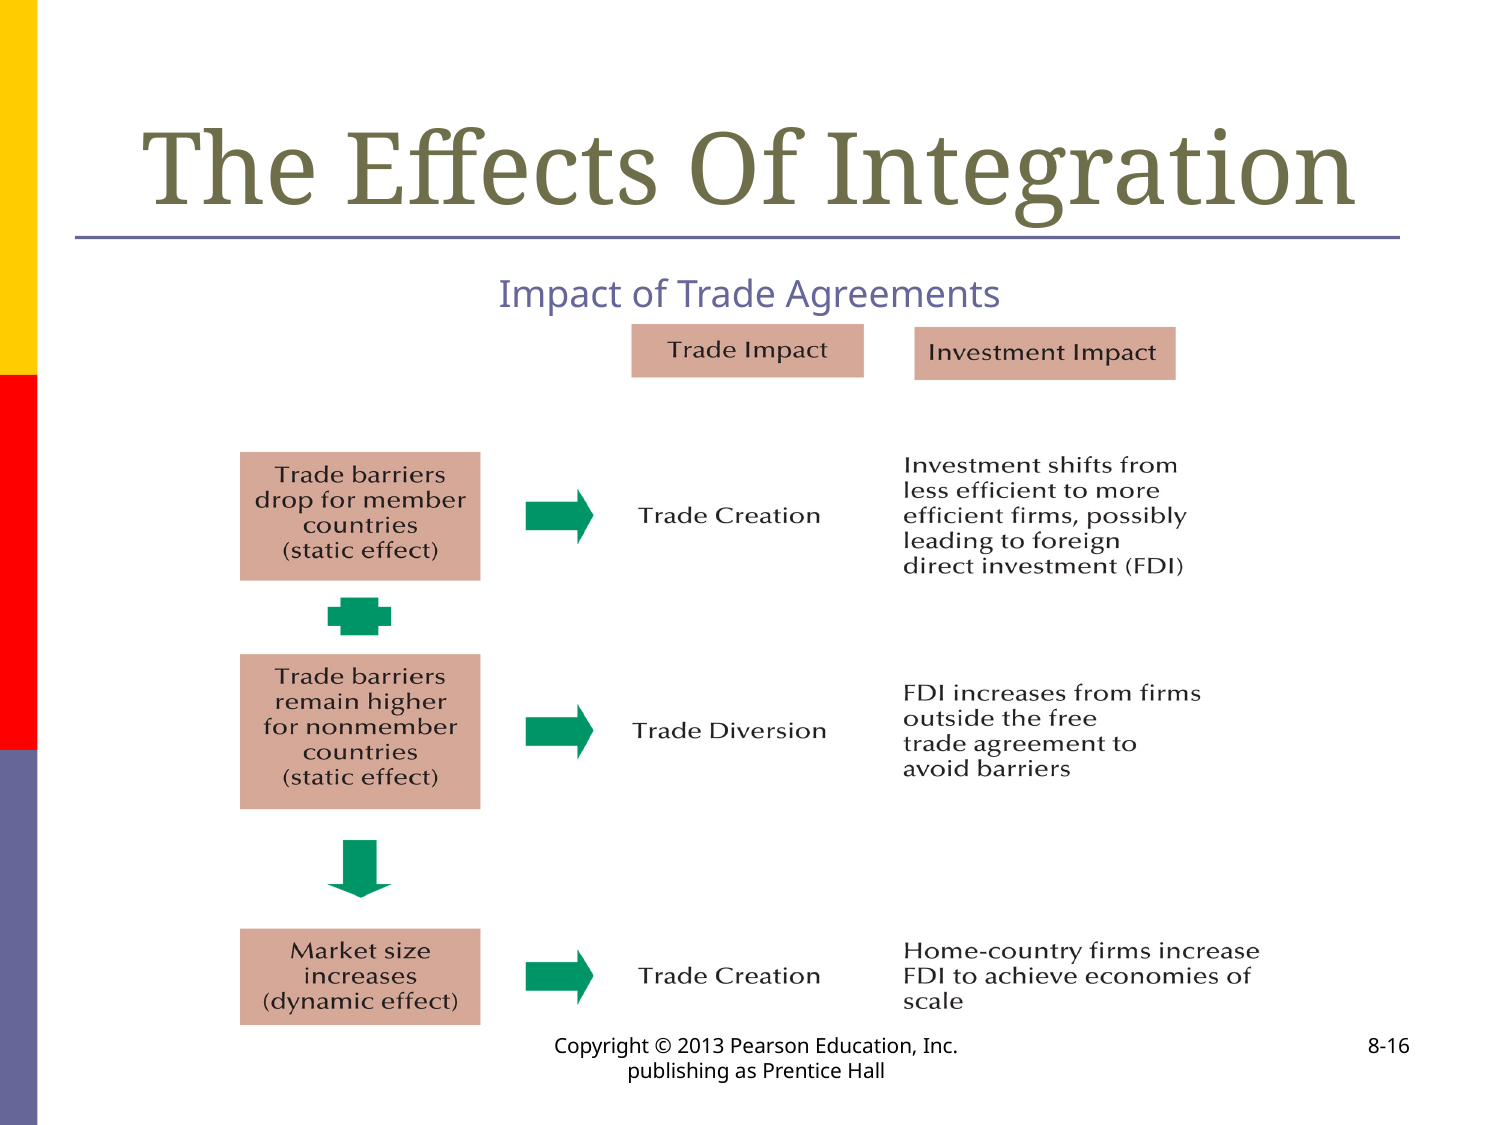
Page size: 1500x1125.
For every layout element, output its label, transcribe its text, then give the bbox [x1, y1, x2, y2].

slide_number 8-16 [1074, 1025, 1425, 1100]
footer Copyright © 2013 Pearson Education, Inc. publishing as Prentice Hall [500, 1034, 1013, 1100]
title The Effects Of Integration [75, 45, 1425, 233]
list Impact of Trade Agreements [75, 262, 1425, 1006]
picture [240, 324, 1260, 1026]
